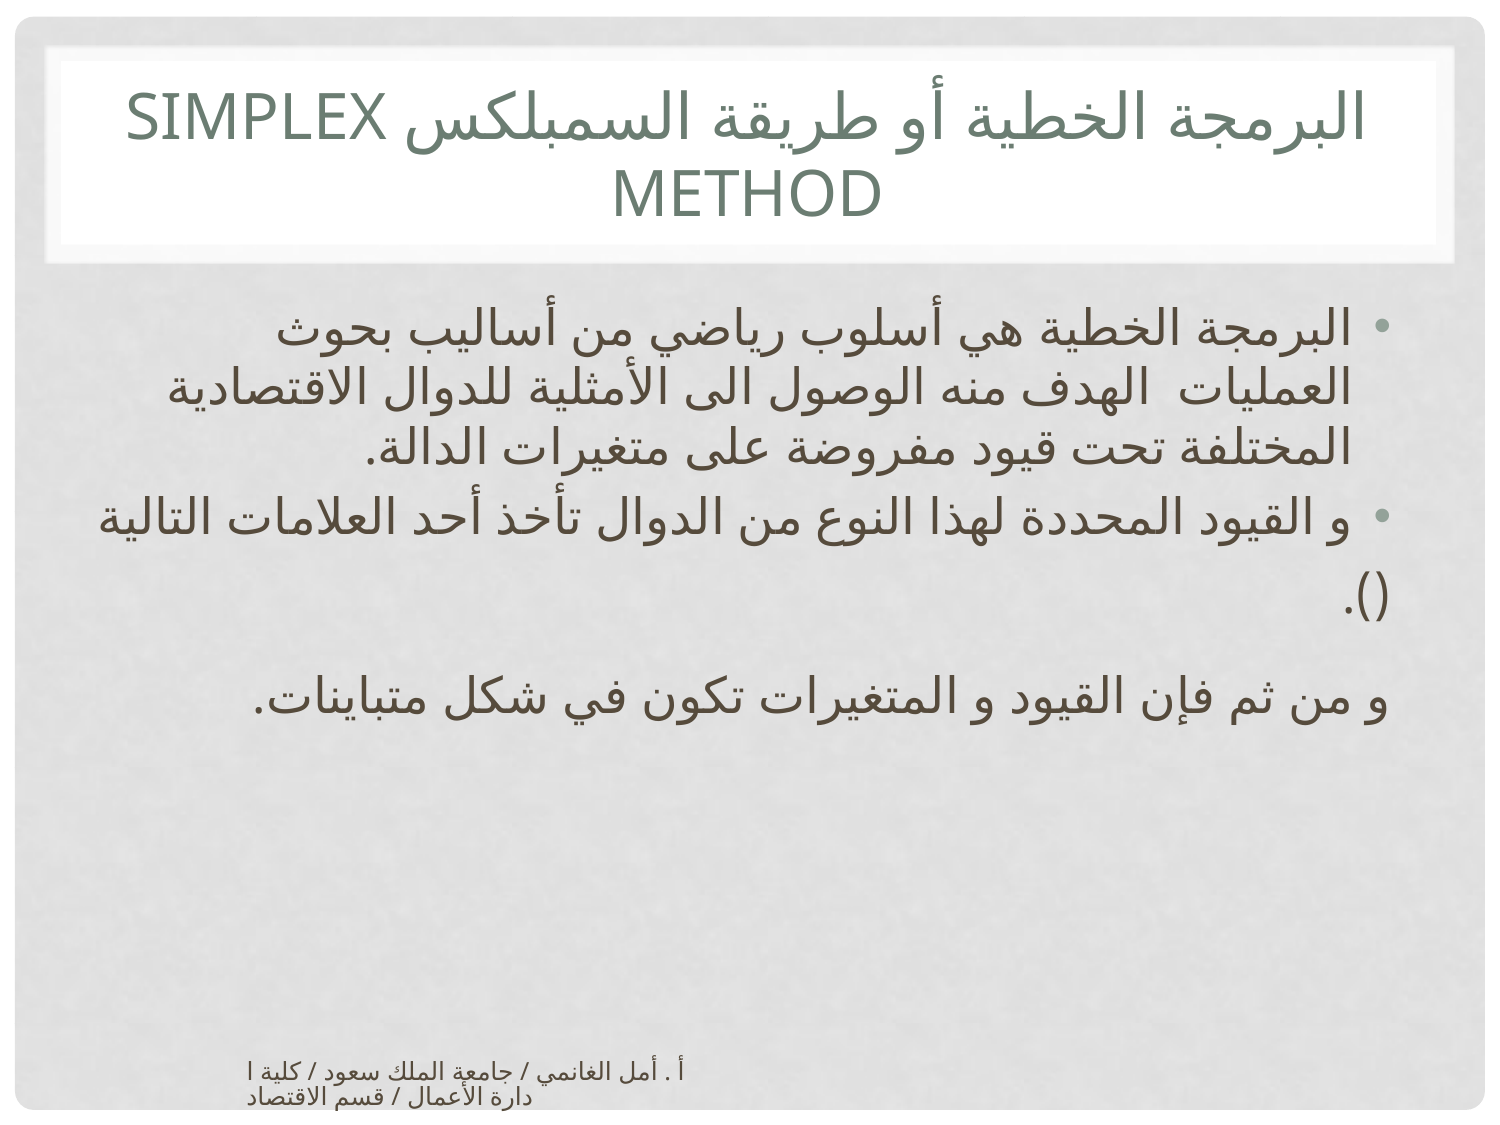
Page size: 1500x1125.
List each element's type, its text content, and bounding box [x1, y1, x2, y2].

title البرمجة الخطية أو طريقة السمبلكس Simplex Method [69, 66, 1425, 238]
footer أ . أمل الغانمي / جامعة الملك سعود / كلية ادارة الأعمال / قسم الاقتصاد [512, 1042, 988, 1103]
